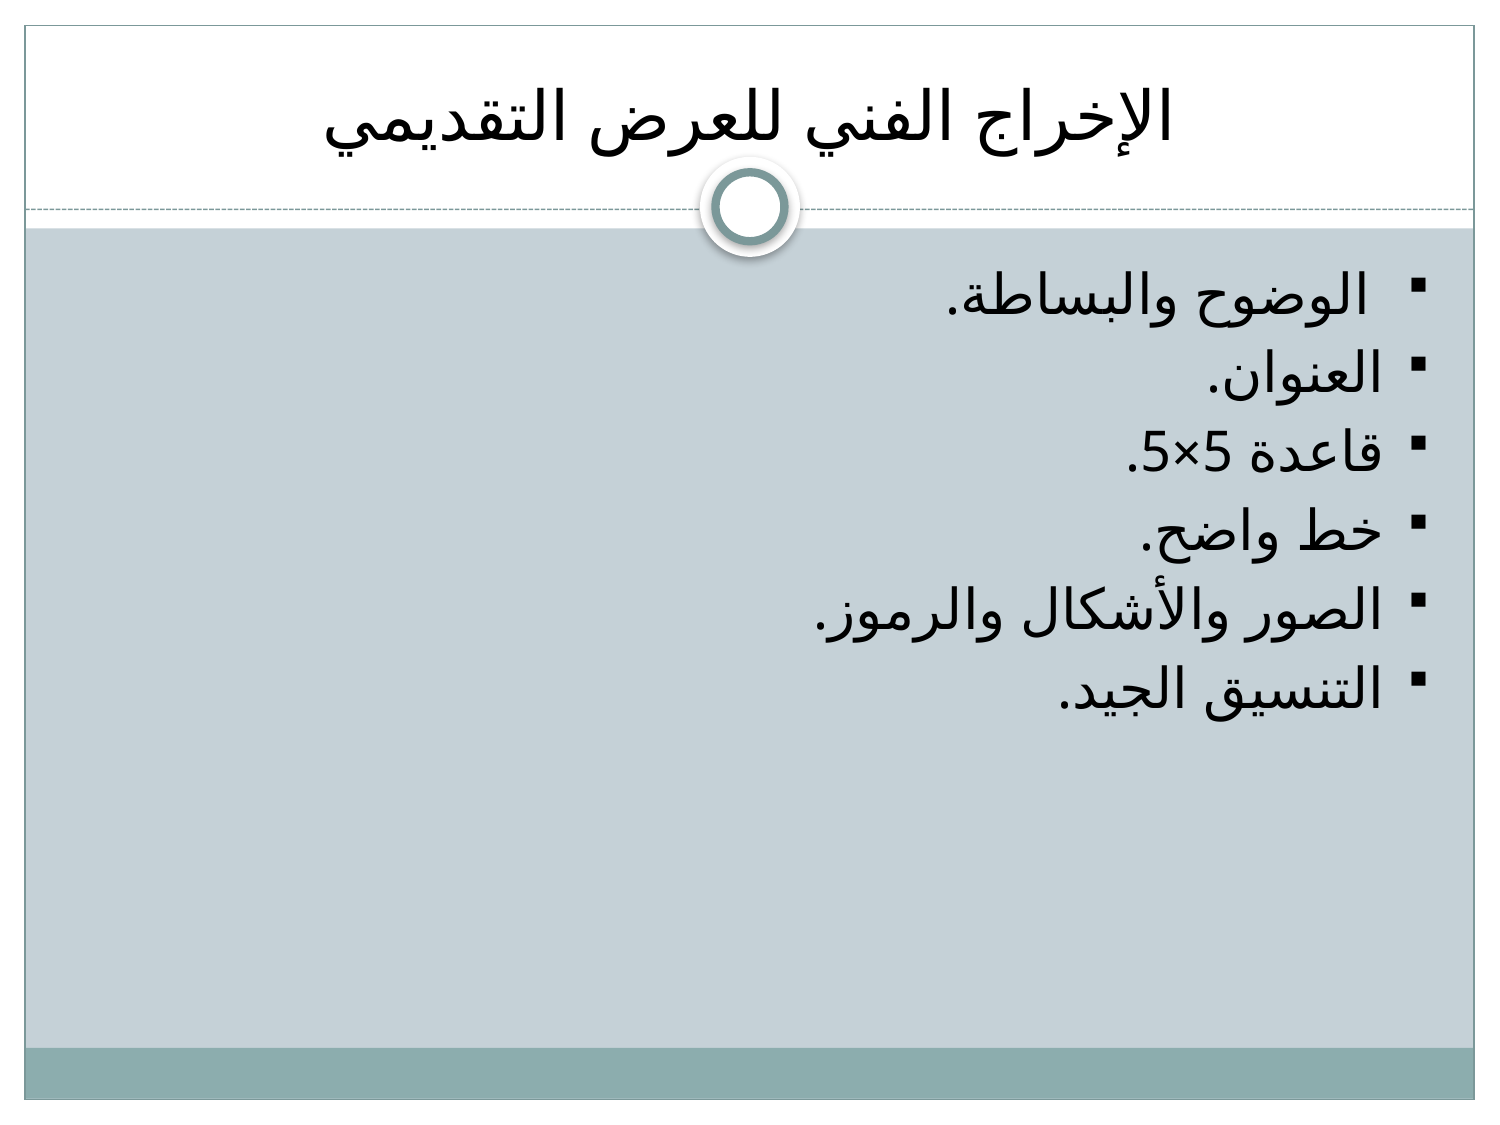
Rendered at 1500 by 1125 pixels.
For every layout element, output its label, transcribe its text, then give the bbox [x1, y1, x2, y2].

title الإخراج الفني للعرض التقديمي [49, 37, 1450, 162]
list الوضوح والبساطة. العنوان. قاعدة 5×5. خط واضح. الصور والأشكال والرموز. التنسيق الجيد. [49, 250, 1445, 1001]
